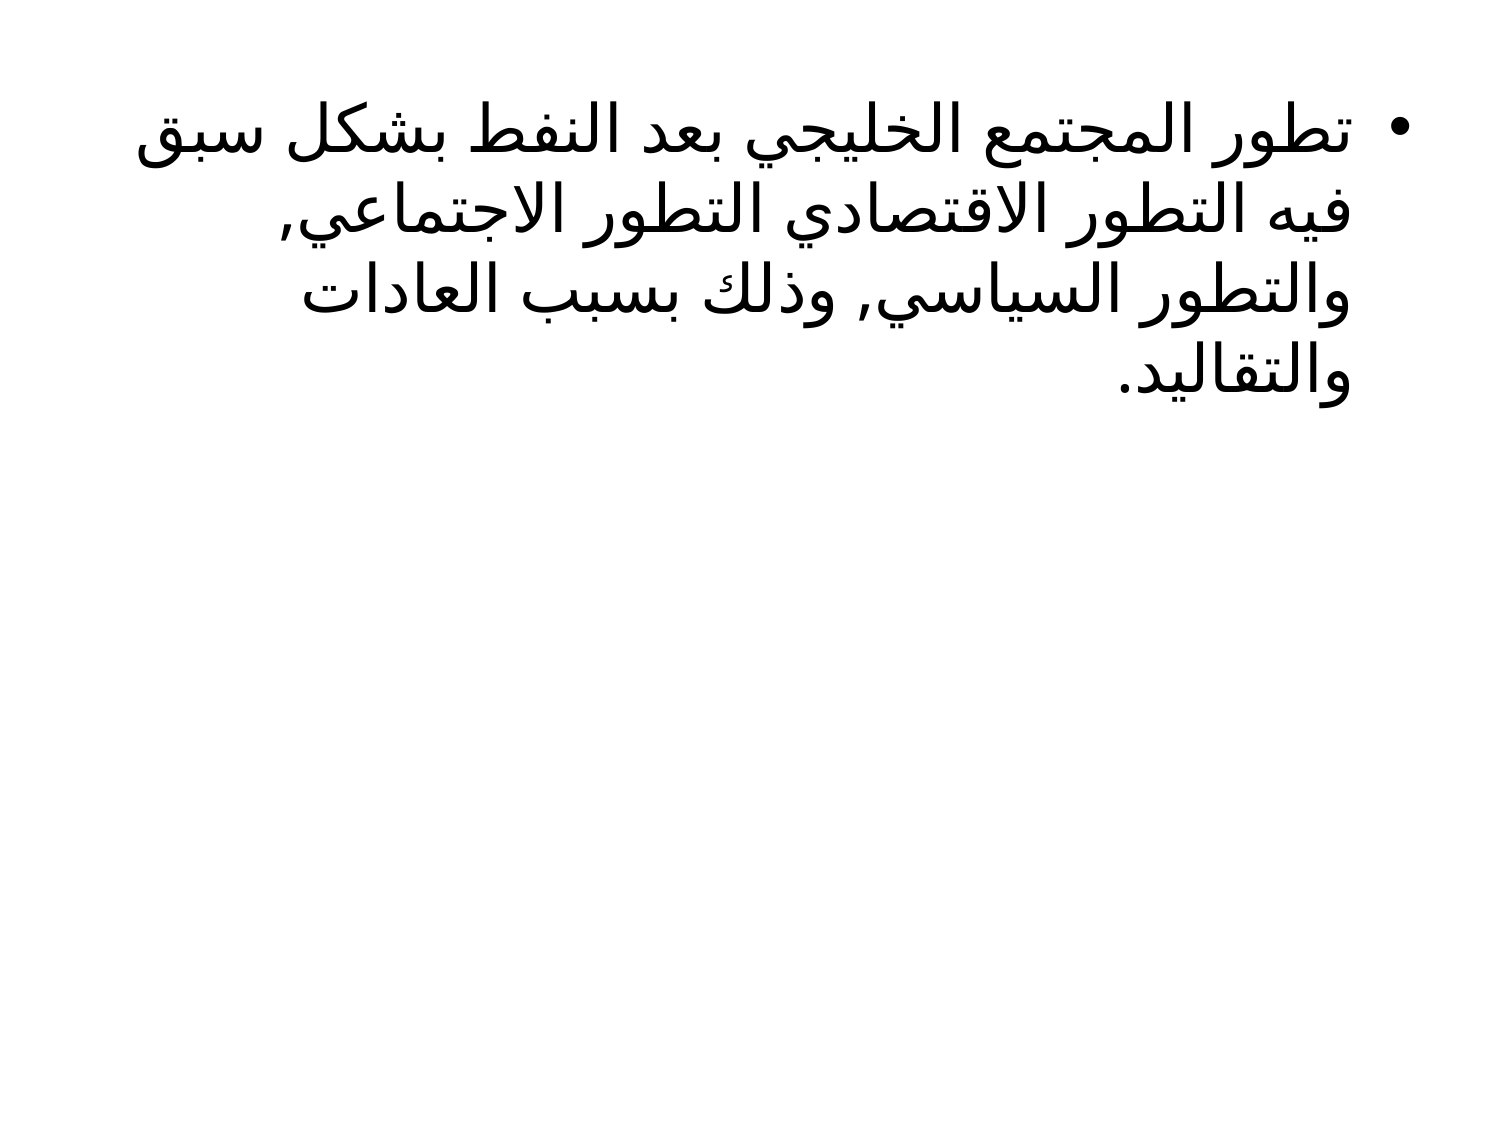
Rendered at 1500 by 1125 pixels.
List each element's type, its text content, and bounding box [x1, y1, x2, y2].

list تطور المجتمع الخليجي بعد النفط بشكل سبق فيه التطور الاقتصادي التطور الاجتماعي, والتطور السياسي, وذلك بسبب العادات والتقاليد. [76, 78, 1427, 994]
